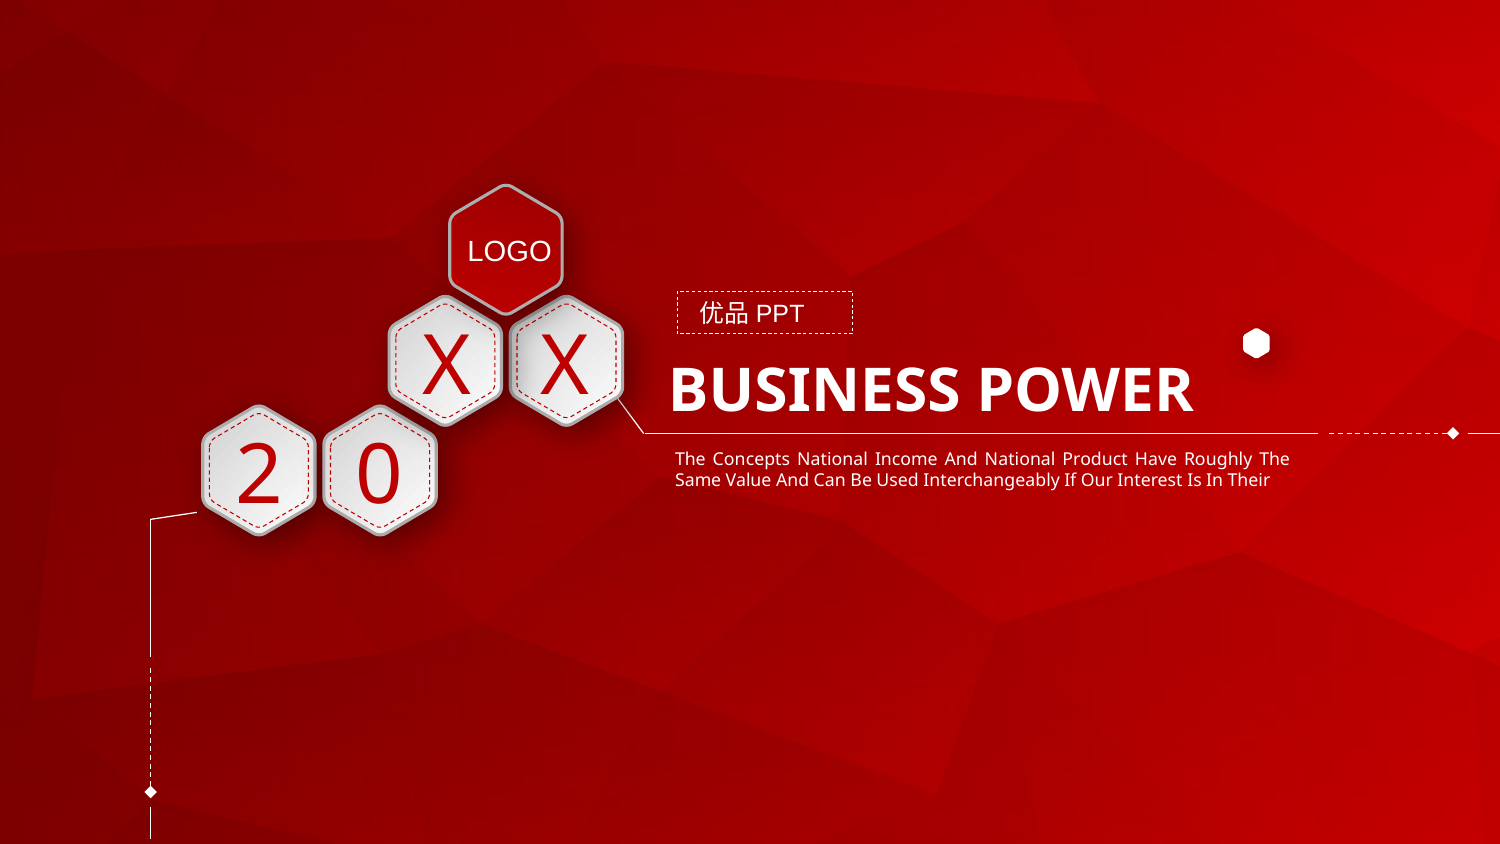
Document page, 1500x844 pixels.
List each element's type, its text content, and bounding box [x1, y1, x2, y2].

text_box [1243, 328, 1270, 354]
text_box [616, 397, 1500, 434]
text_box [510, 295, 623, 426]
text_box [323, 405, 437, 536]
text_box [202, 405, 315, 536]
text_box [676, 290, 853, 336]
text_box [389, 295, 502, 426]
picture [0, 0, 1500, 844]
text_box The Concepts National Income And National Product Have Roughly The Same Value And Can Be Used Interchangeably If Our Interest Is In Their [663, 442, 1302, 496]
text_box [150, 512, 197, 839]
text_box BUSINESS POWER [653, 344, 1265, 397]
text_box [449, 184, 589, 315]
